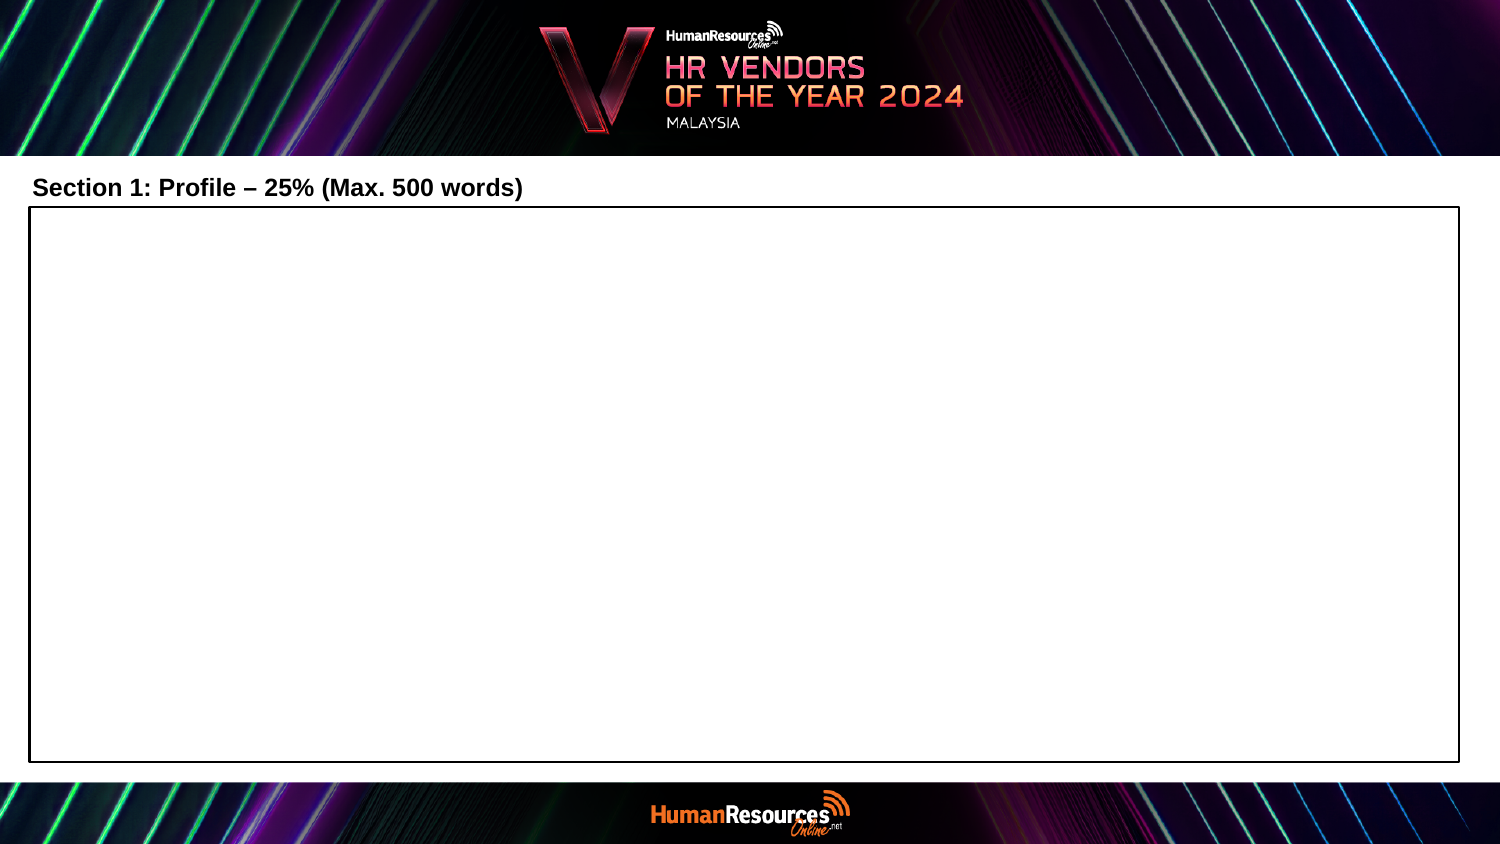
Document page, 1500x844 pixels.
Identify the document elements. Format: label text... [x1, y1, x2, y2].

text_box Section 1: Profile – 25% (Max. 500 words) [17, 163, 768, 209]
text_box [29, 206, 1459, 762]
picture [0, 0, 1500, 844]
